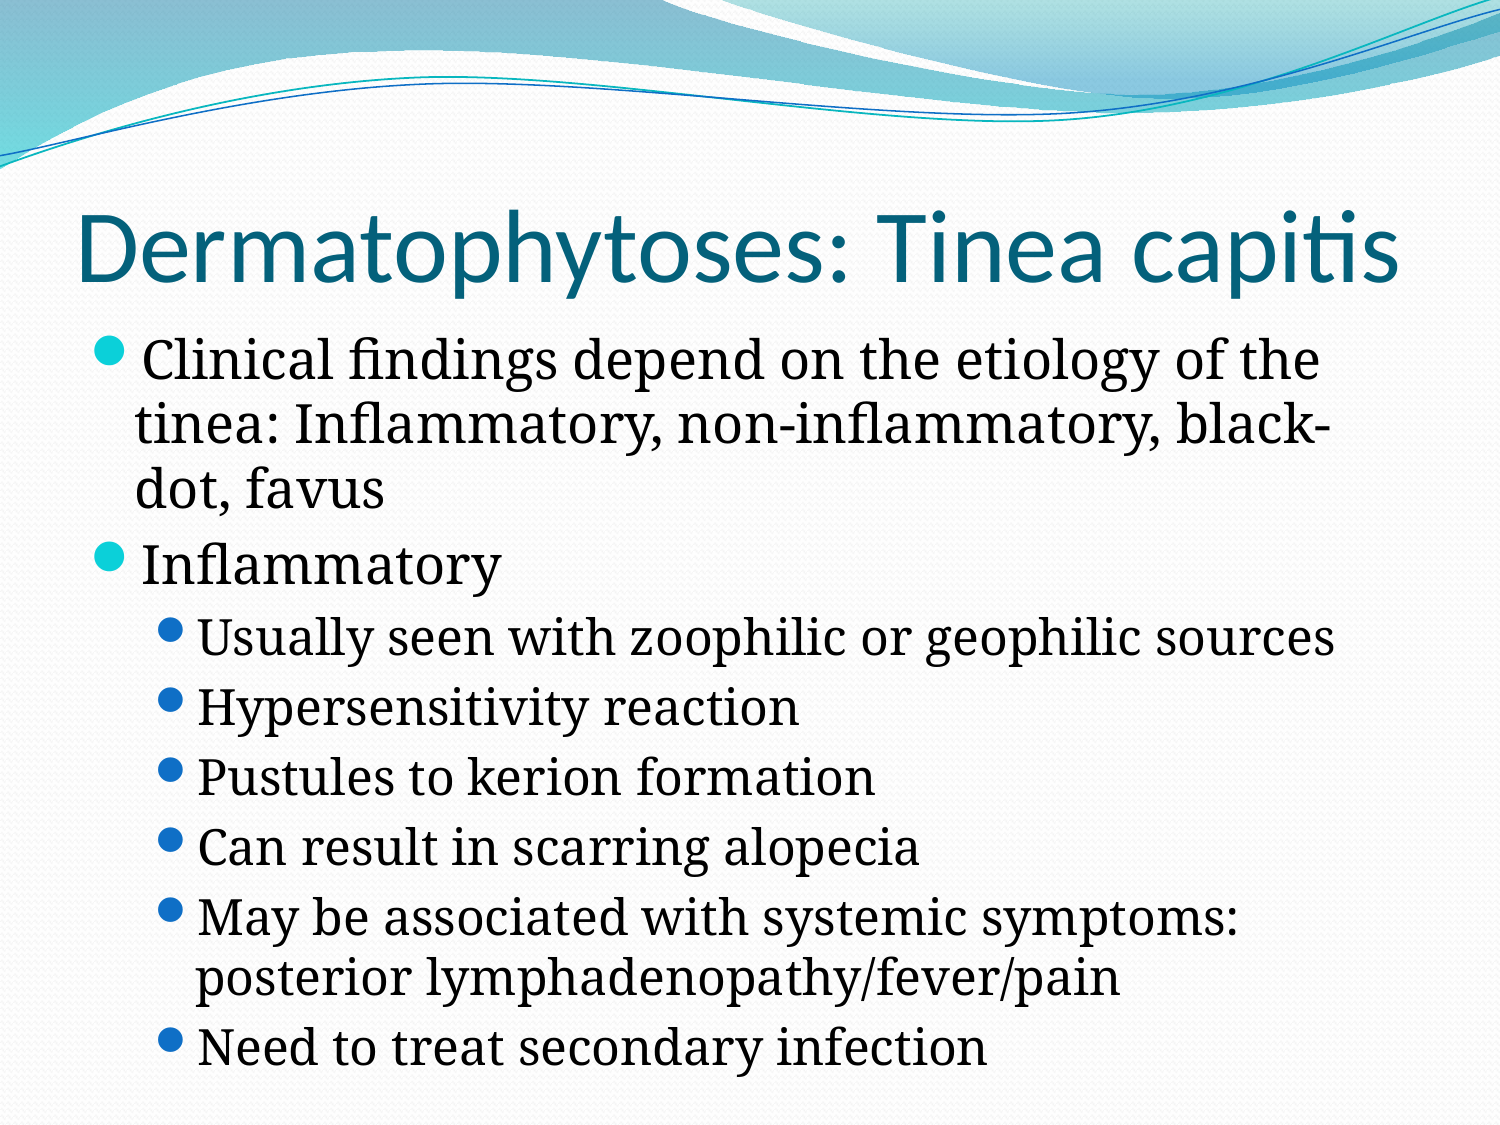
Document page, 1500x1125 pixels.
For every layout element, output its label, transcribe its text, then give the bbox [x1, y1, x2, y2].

list Clinical findings depend on the etiology of the tinea: Inflammatory, non-inflammatory, black-dot, favus Inflammatory Usually seen with zoophilic or geophilic sources Hypersensitivity reaction Pustules to kerion formation Can result in scarring alopecia May be associated with systemic symptoms: posterior lymphadenopathy/fever/pain Need to treat secondary infection [74, 317, 1426, 1038]
title Dermatophytoses: Tinea capitis [74, 115, 1426, 304]
